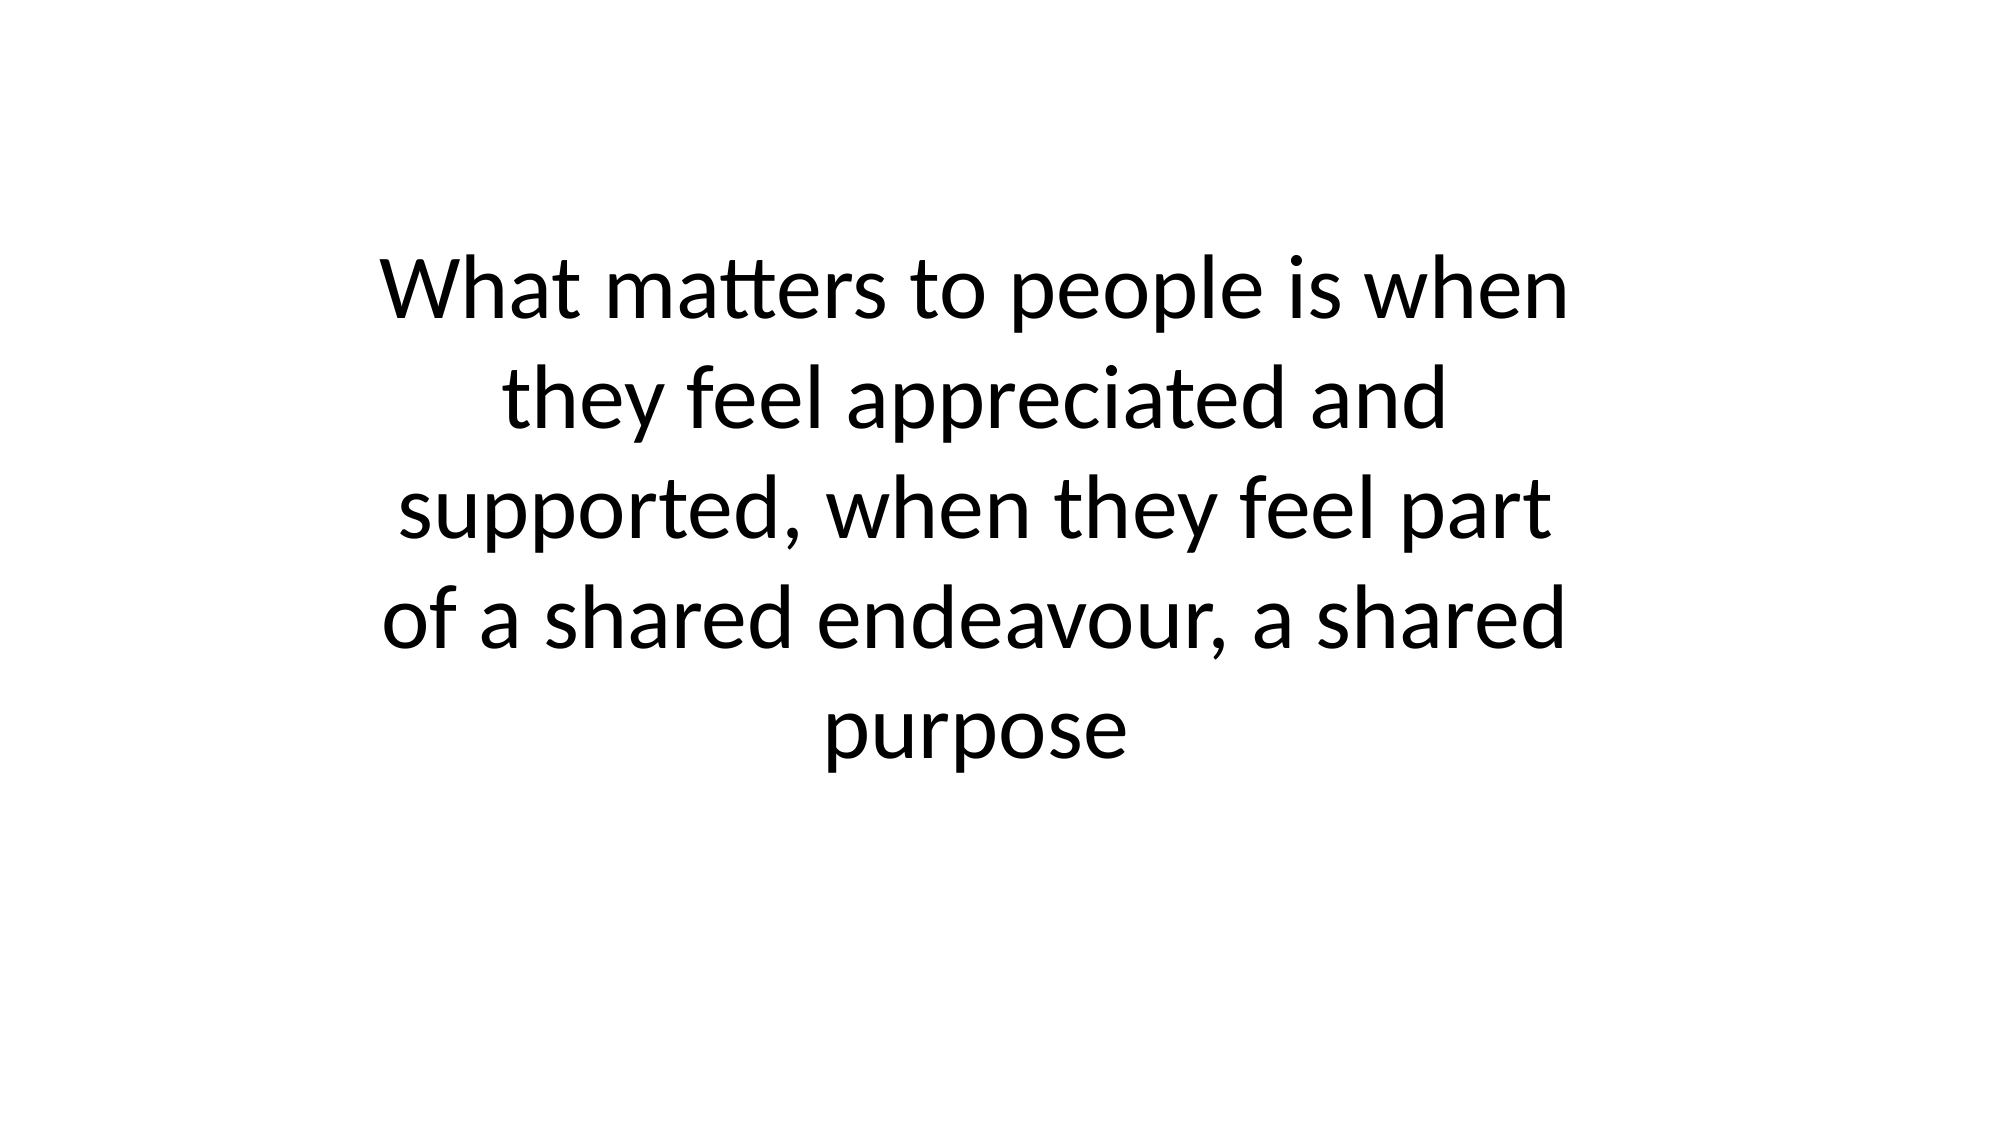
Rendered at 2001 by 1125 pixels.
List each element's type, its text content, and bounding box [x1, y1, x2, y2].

title What matters to people is when they feel appreciated and supported, when they feel part of a shared endeavour, a shared purpose [338, 137, 1614, 976]
